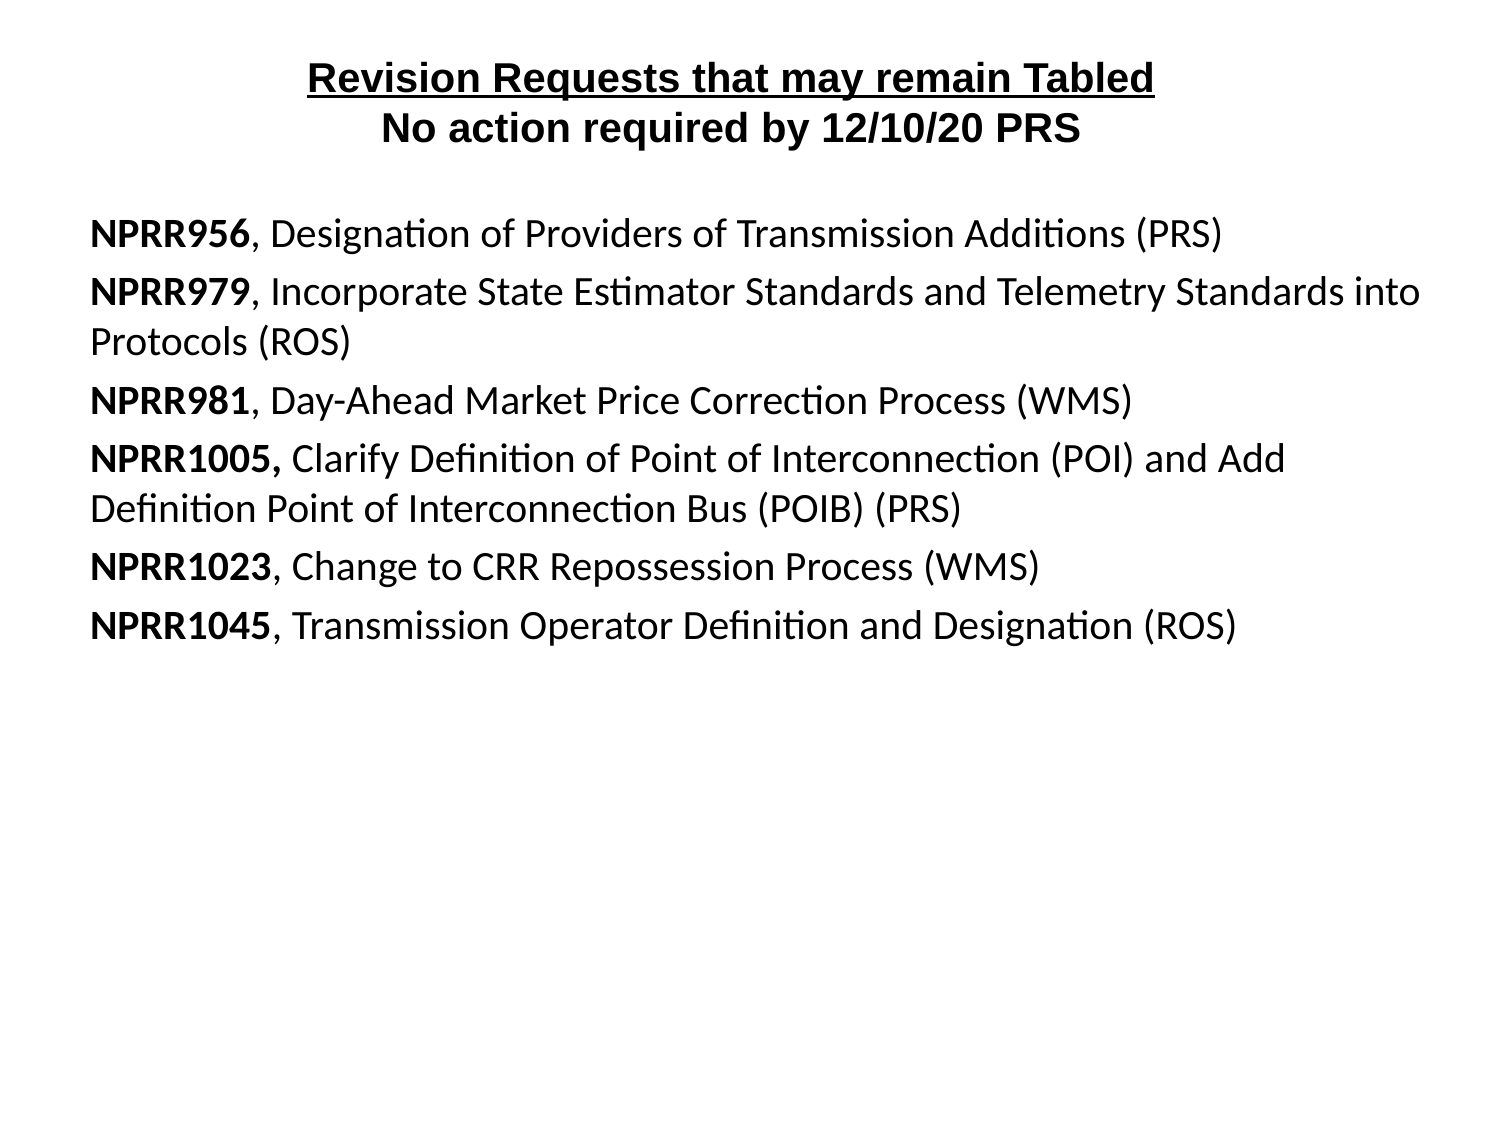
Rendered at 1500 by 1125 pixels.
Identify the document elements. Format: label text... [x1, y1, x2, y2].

title Revision Requests that may remain Tabled No action required by 12/10/20 PRS [75, 62, 1388, 149]
subtitle NPRR956, Designation of Providers of Transmission Additions (PRS) NPRR979, Incorporate State Estimator Standards and Telemetry Standards into Protocols (ROS) NPRR981, Day-Ahead Market Price Correction Process (WMS) NPRR1005, Clarify Definition of Point of Interconnection (POI) and Add Definition Point of Interconnection Bus (POIB) (PRS) NPRR1023, Change to CRR Repossession Process (WMS) NPRR1045, Transmission Operator Definition and Designation (ROS) [75, 149, 1438, 1063]
